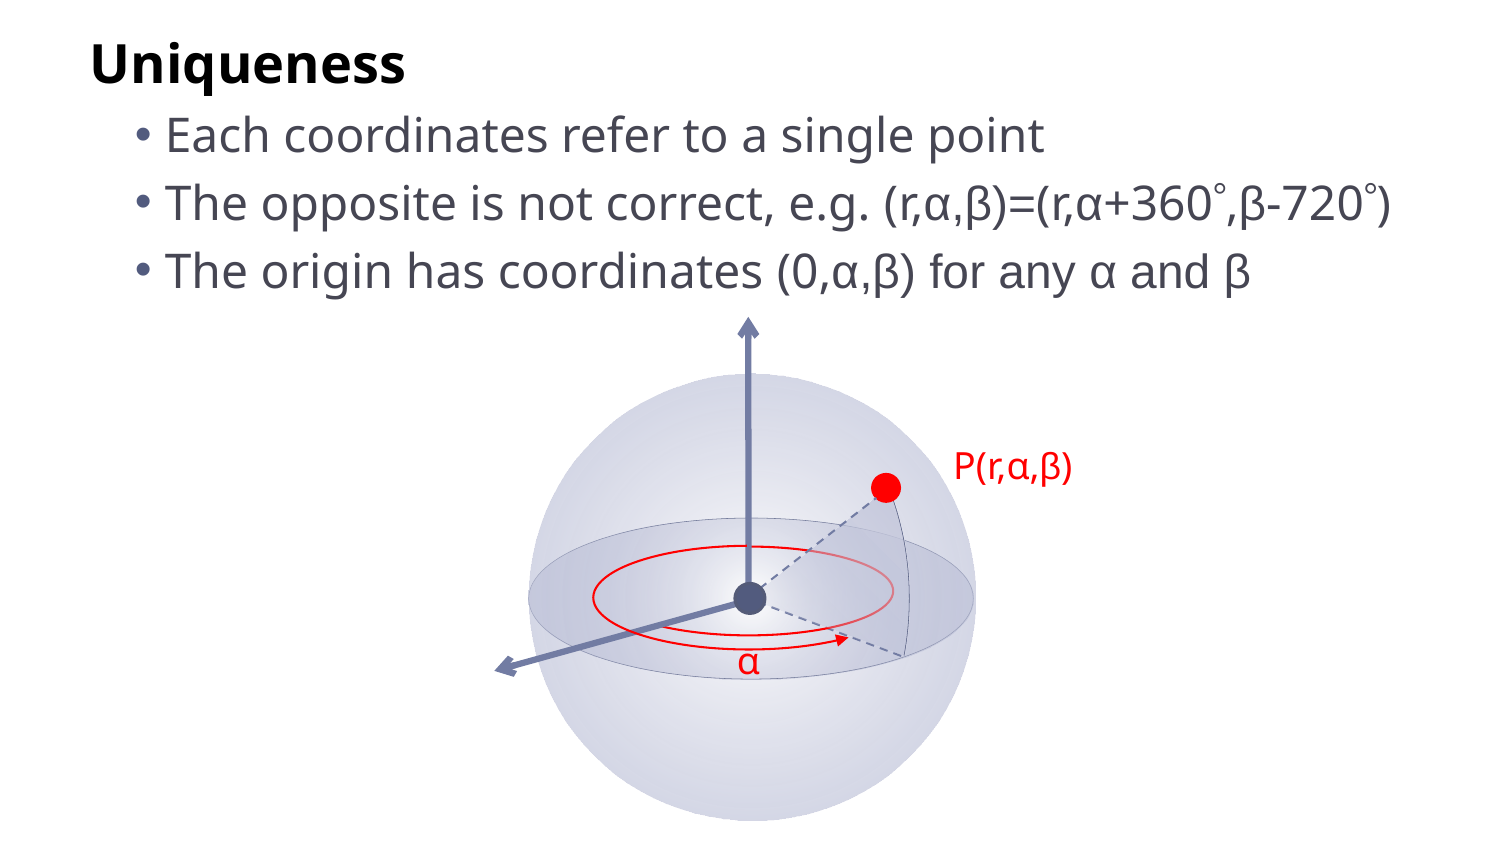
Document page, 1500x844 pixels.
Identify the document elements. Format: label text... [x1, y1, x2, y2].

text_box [758, 602, 905, 658]
text_box [869, 471, 903, 505]
text_box [733, 583, 742, 599]
list Uniqueness Each coordinates refer to a single point The opposite is not correct, e.g. (r,α,β)=(r,α+360,β-720) The origin has coordinates (0,α,β) for any α and β [75, 21, 1475, 835]
text_box P(r,α,β) [952, 433, 1074, 496]
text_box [760, 498, 876, 589]
text_box [592, 545, 742, 599]
text_box [754, 597, 767, 604]
text_box [767, 502, 911, 611]
text_box α [687, 669, 809, 691]
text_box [493, 599, 751, 672]
text_box [544, 372, 977, 822]
text_box [527, 372, 742, 599]
